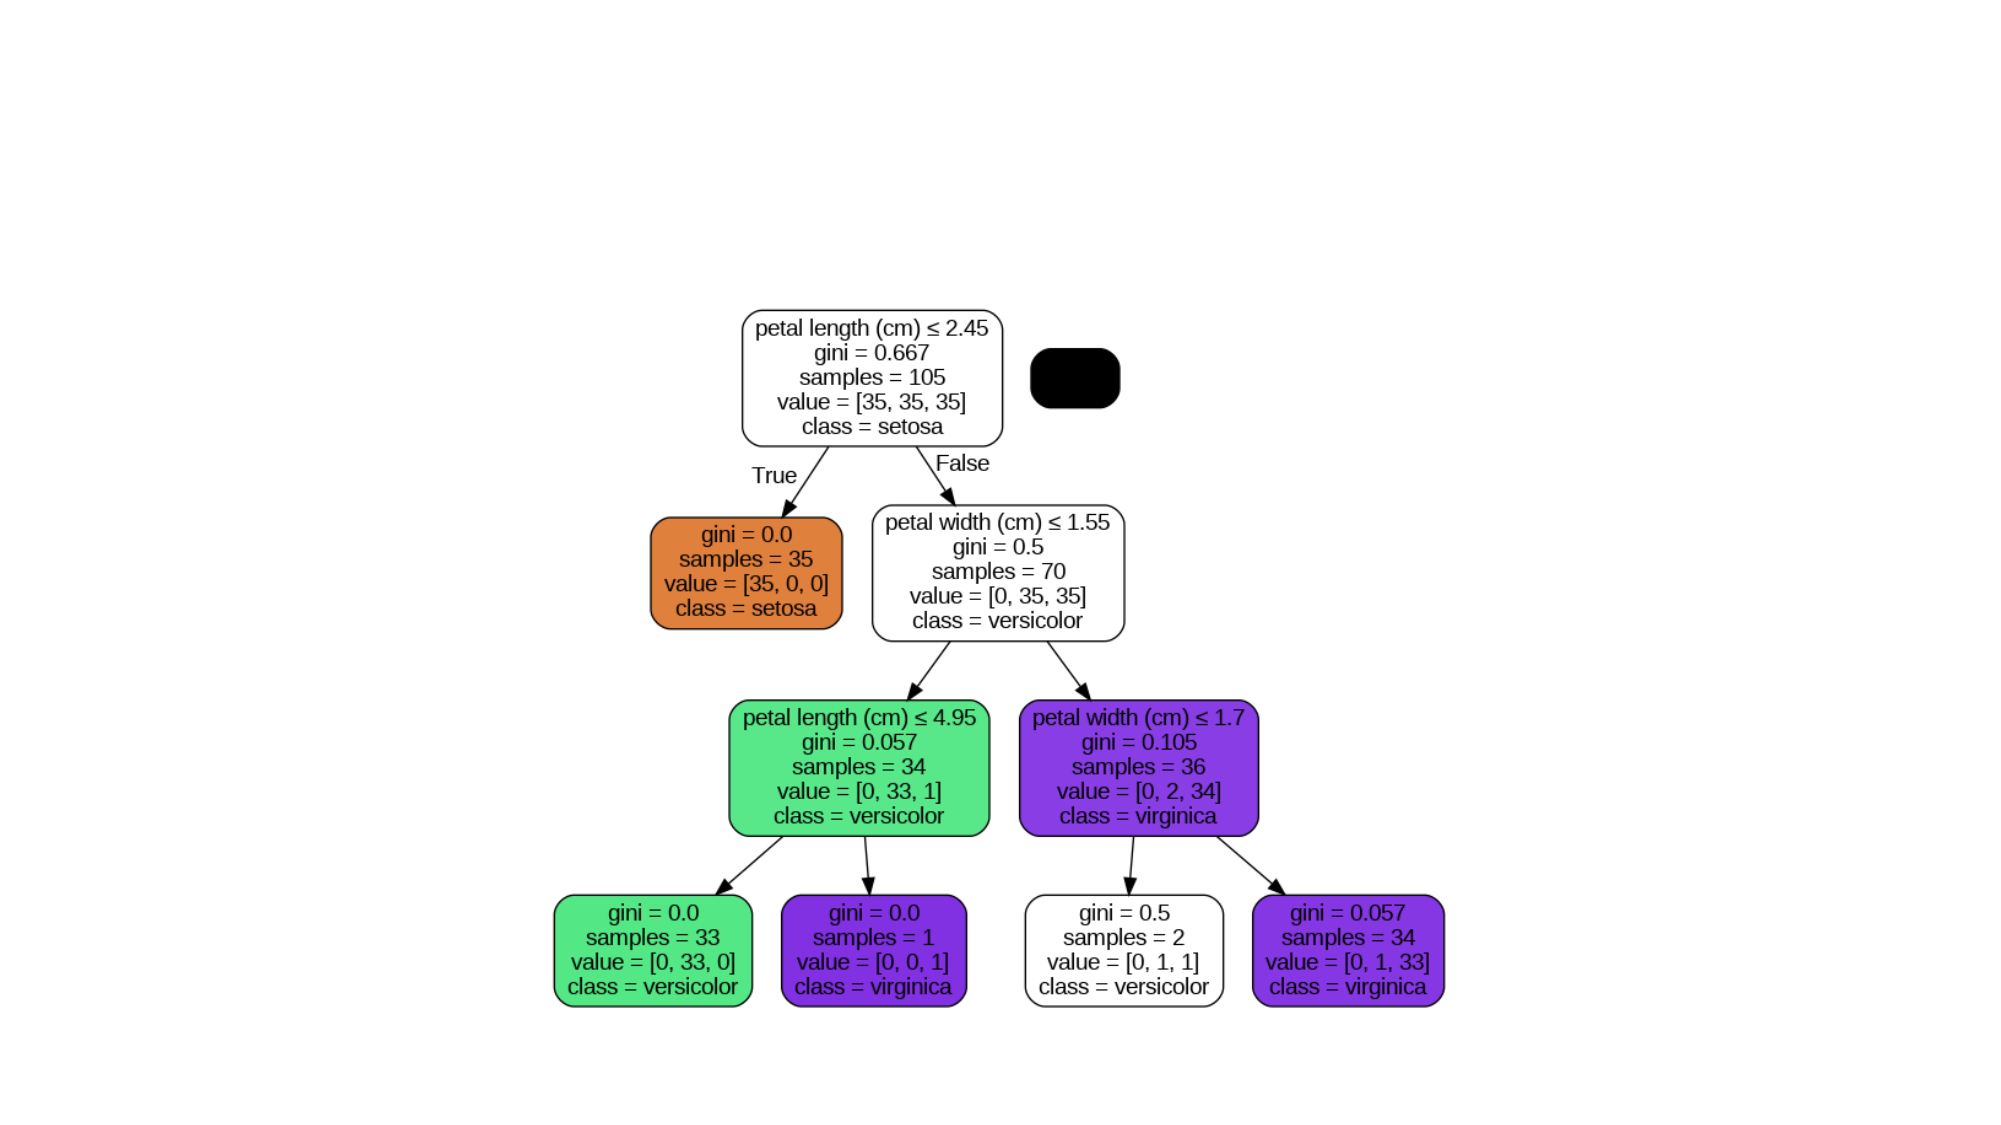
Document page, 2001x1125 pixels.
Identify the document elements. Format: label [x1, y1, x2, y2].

list [543, 299, 1457, 1014]
